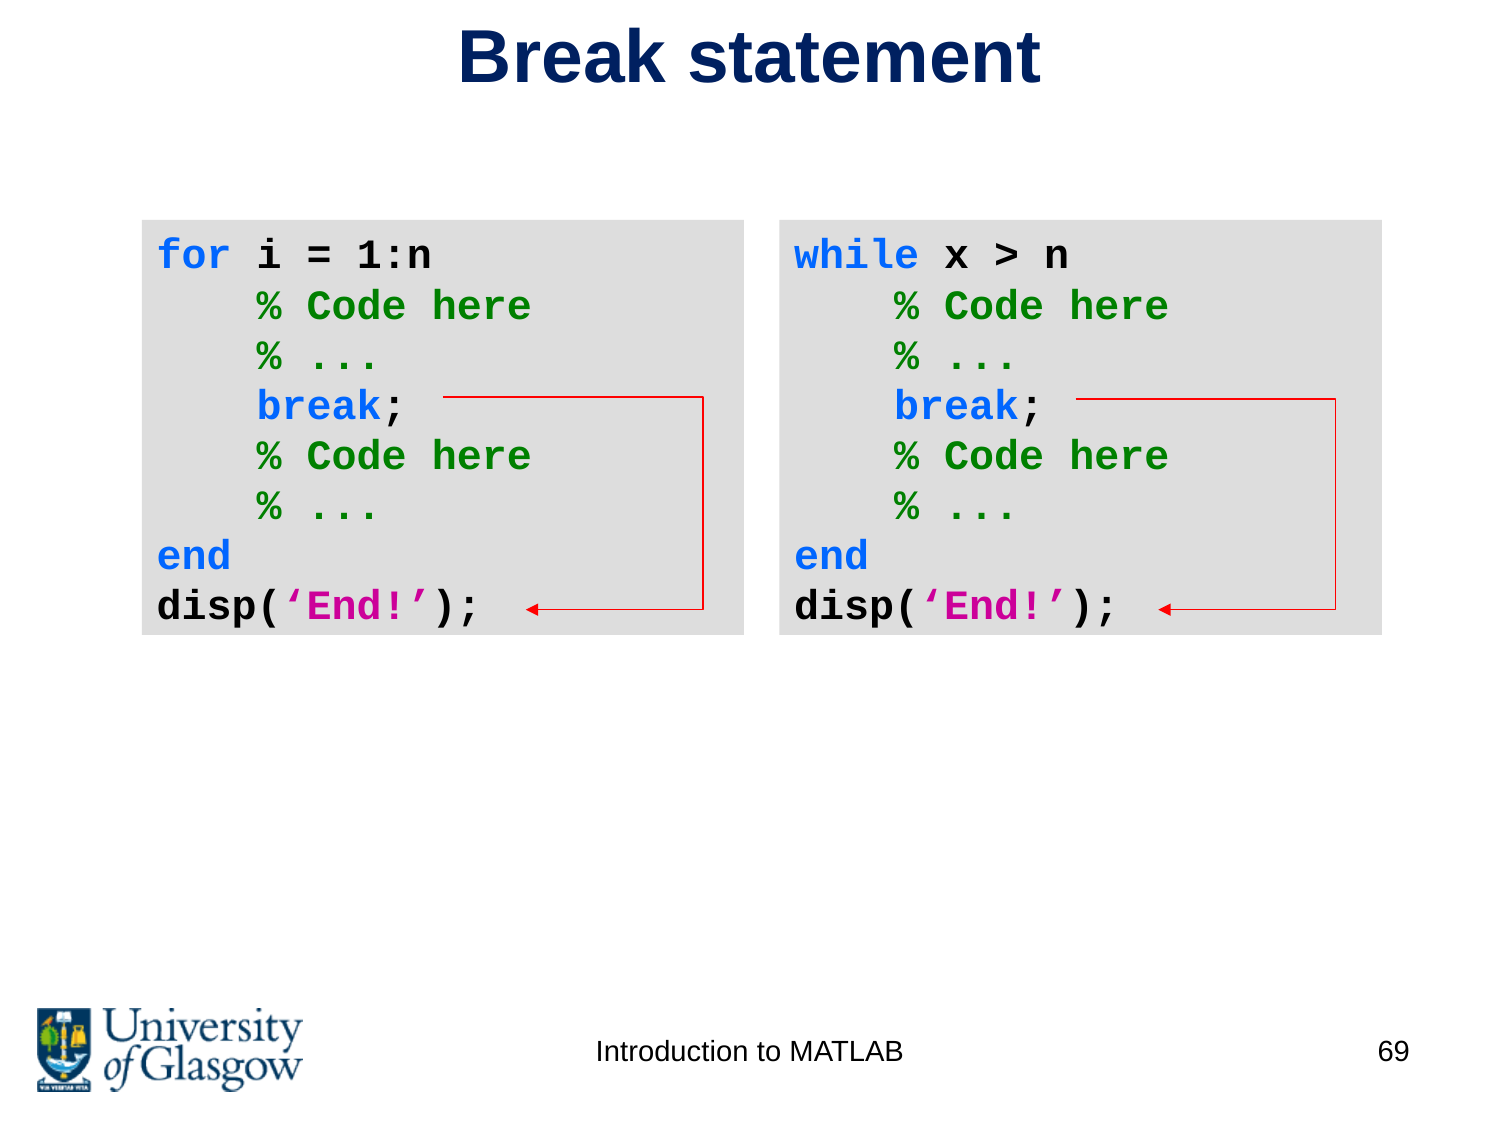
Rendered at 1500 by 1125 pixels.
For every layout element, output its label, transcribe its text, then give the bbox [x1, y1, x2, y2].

title Break statement [0, 0, 1500, 138]
text_box for i = 1:n % Code here % ... break; % Code here % ... end disp(‘End!’); [141, 219, 744, 635]
text_box while x > n % Code here % ... break; % Code here % ... end disp(‘End!’); [779, 219, 1382, 635]
text_box [1075, 398, 1336, 616]
text_box [442, 397, 704, 616]
picture [37, 1008, 303, 1092]
footer Introduction to MATLAB [512, 1024, 988, 1103]
slide_number 69 [1074, 1024, 1425, 1103]
